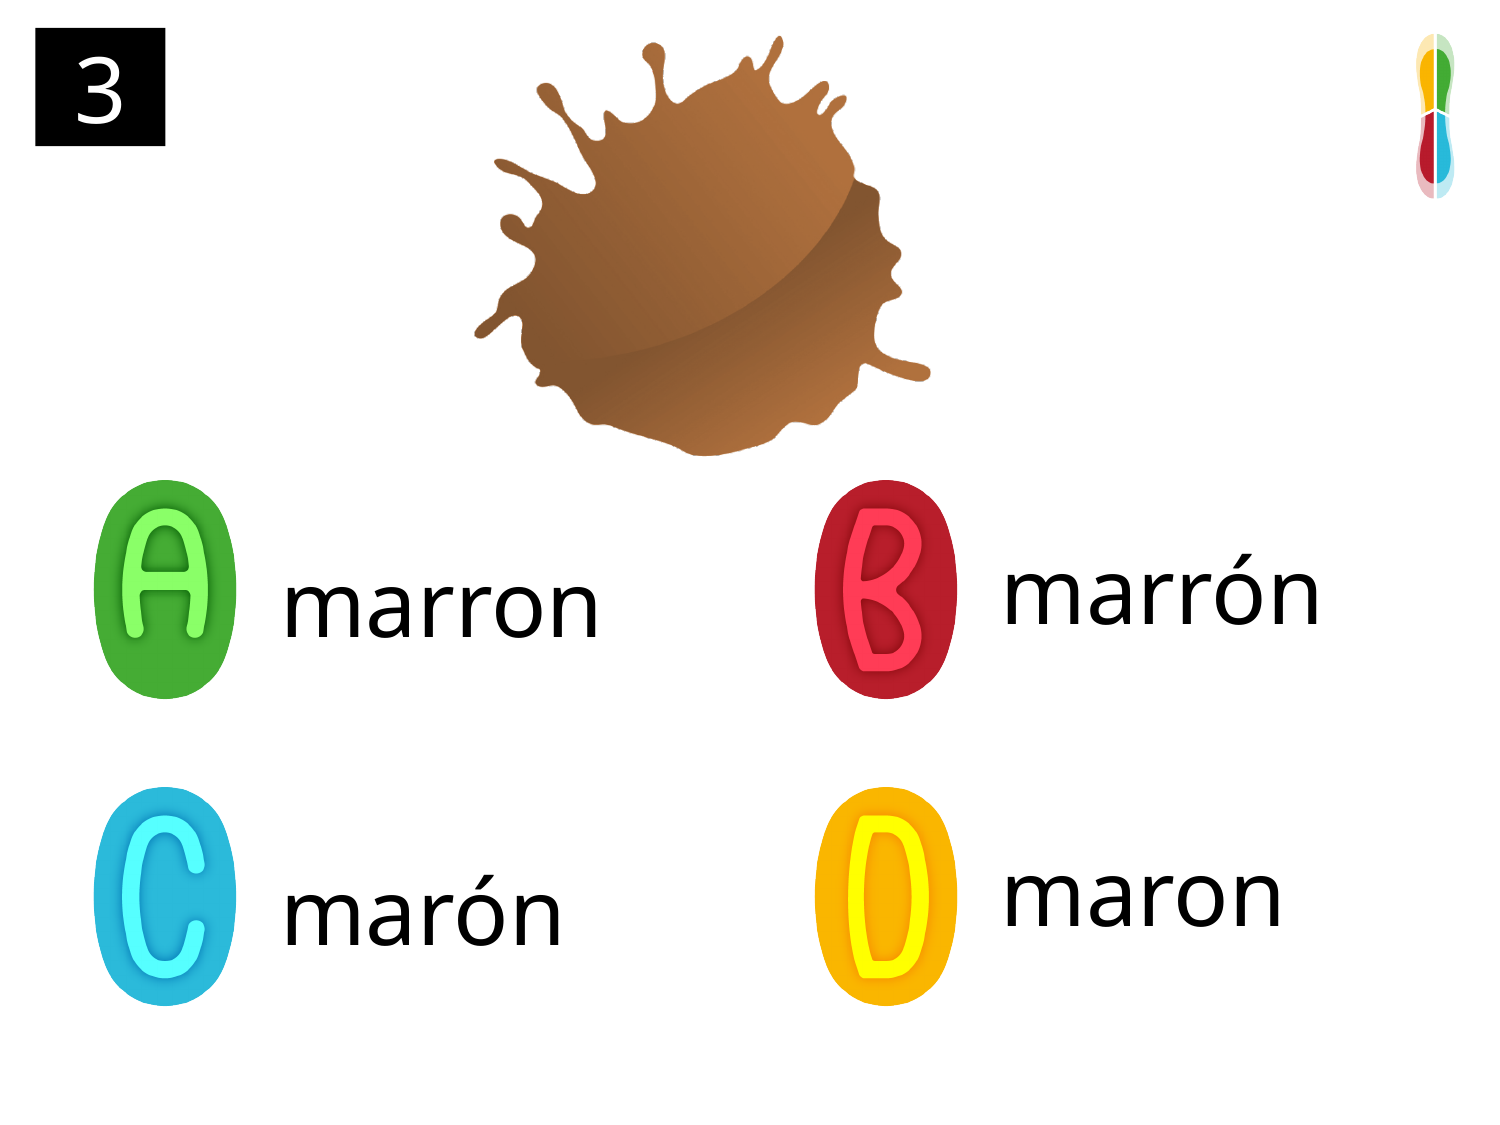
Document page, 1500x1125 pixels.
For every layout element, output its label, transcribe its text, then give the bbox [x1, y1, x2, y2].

text_box marron [270, 538, 756, 664]
picture [1375, 27, 1495, 206]
picture [785, 745, 987, 1048]
text_box maron [991, 827, 1477, 952]
picture [64, 438, 266, 740]
text_box marón [270, 846, 756, 971]
picture [64, 745, 266, 1048]
text_box marrón [991, 526, 1477, 651]
title 3 [35, 27, 166, 147]
picture [466, 25, 987, 740]
